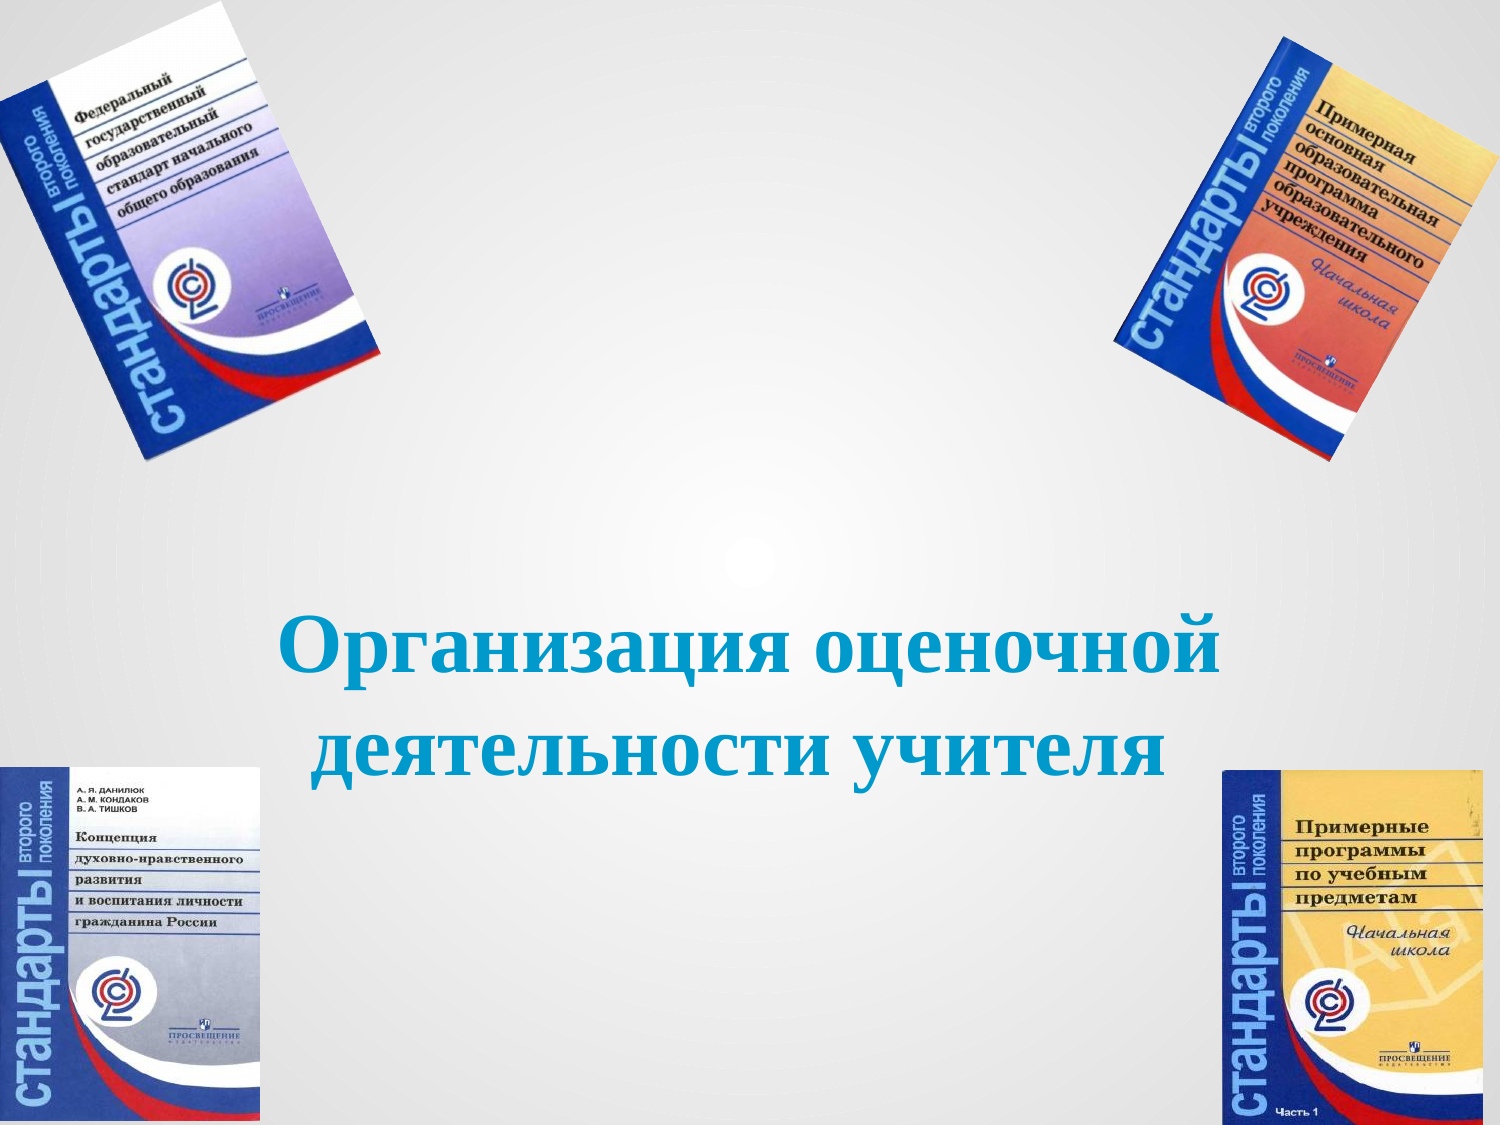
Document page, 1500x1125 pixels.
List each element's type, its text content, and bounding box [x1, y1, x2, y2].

picture [0, 767, 260, 1121]
picture [1114, 36, 1499, 461]
picture [1222, 770, 1483, 1125]
picture [0, 1, 381, 462]
title Организация оценочной деятельности учителя [112, 99, 1388, 800]
